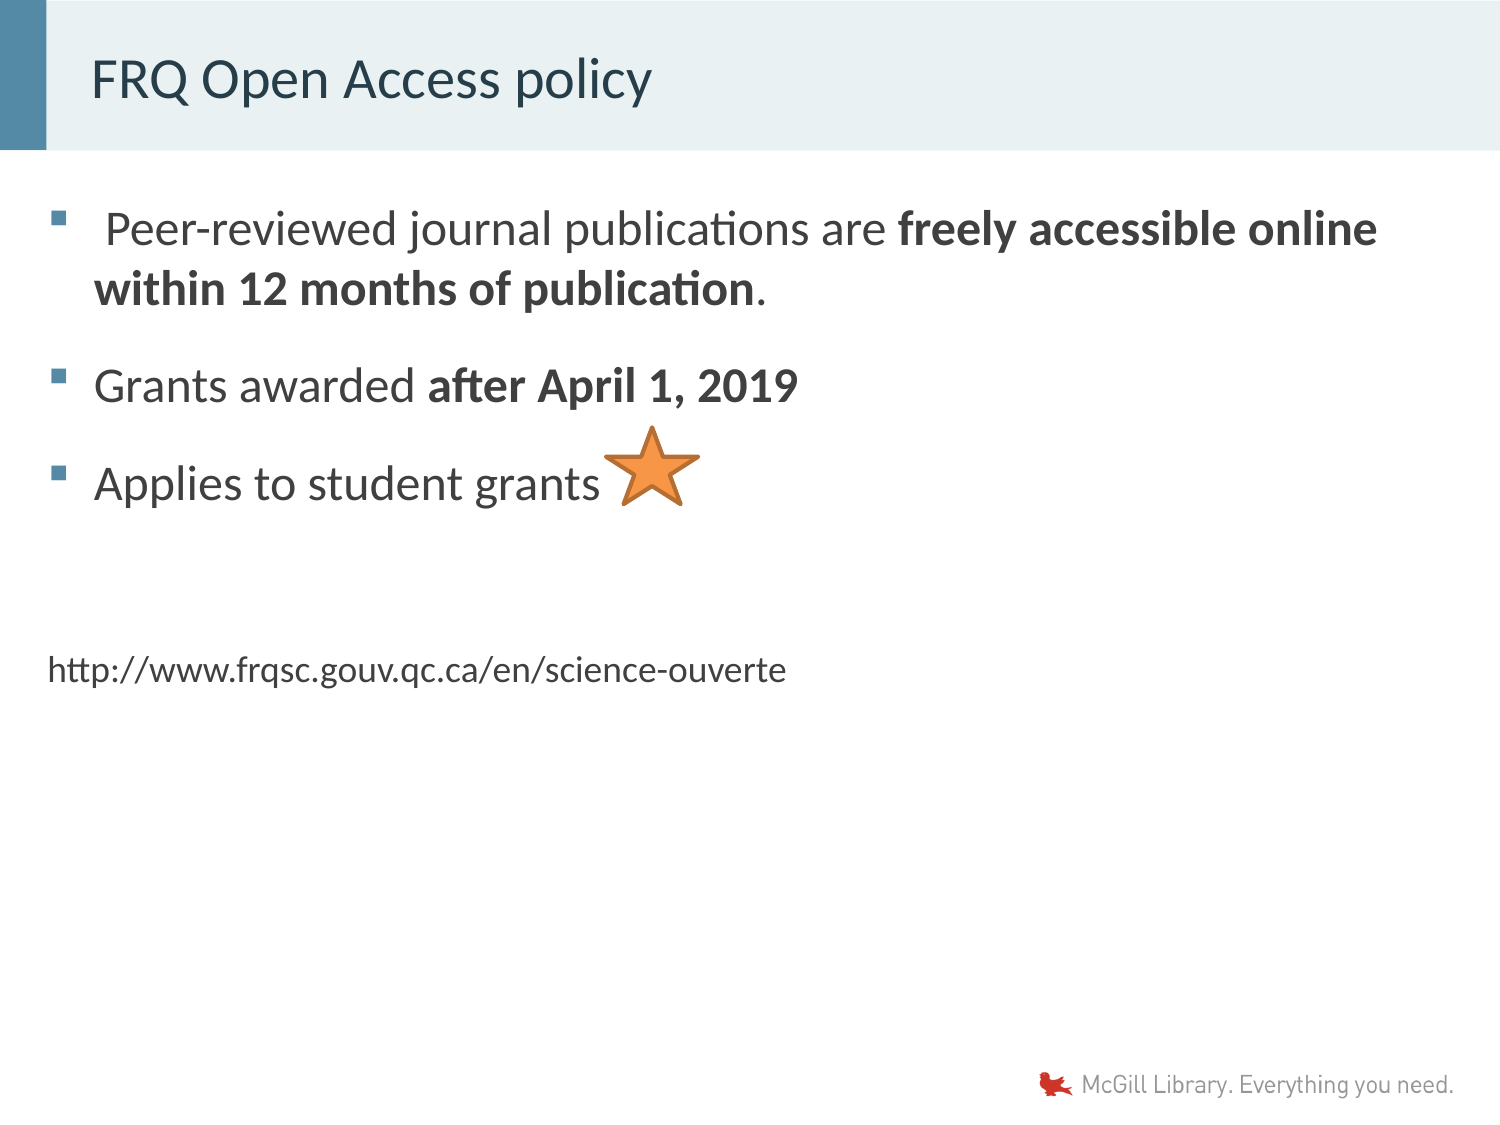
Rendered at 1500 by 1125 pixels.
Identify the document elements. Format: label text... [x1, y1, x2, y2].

list Peer-reviewed journal publications are freely accessible online within 12 months of publication. Grants awarded after April 1, 2019 Applies to student grants http://www.frqsc.gouv.qc.ca/en/science-ouverte [2, 149, 1458, 1021]
picture [1076, 1070, 1458, 1102]
picture [1037, 1070, 1075, 1098]
text_box [603, 425, 701, 506]
title FRQ Open Access policy [46, 0, 1500, 150]
